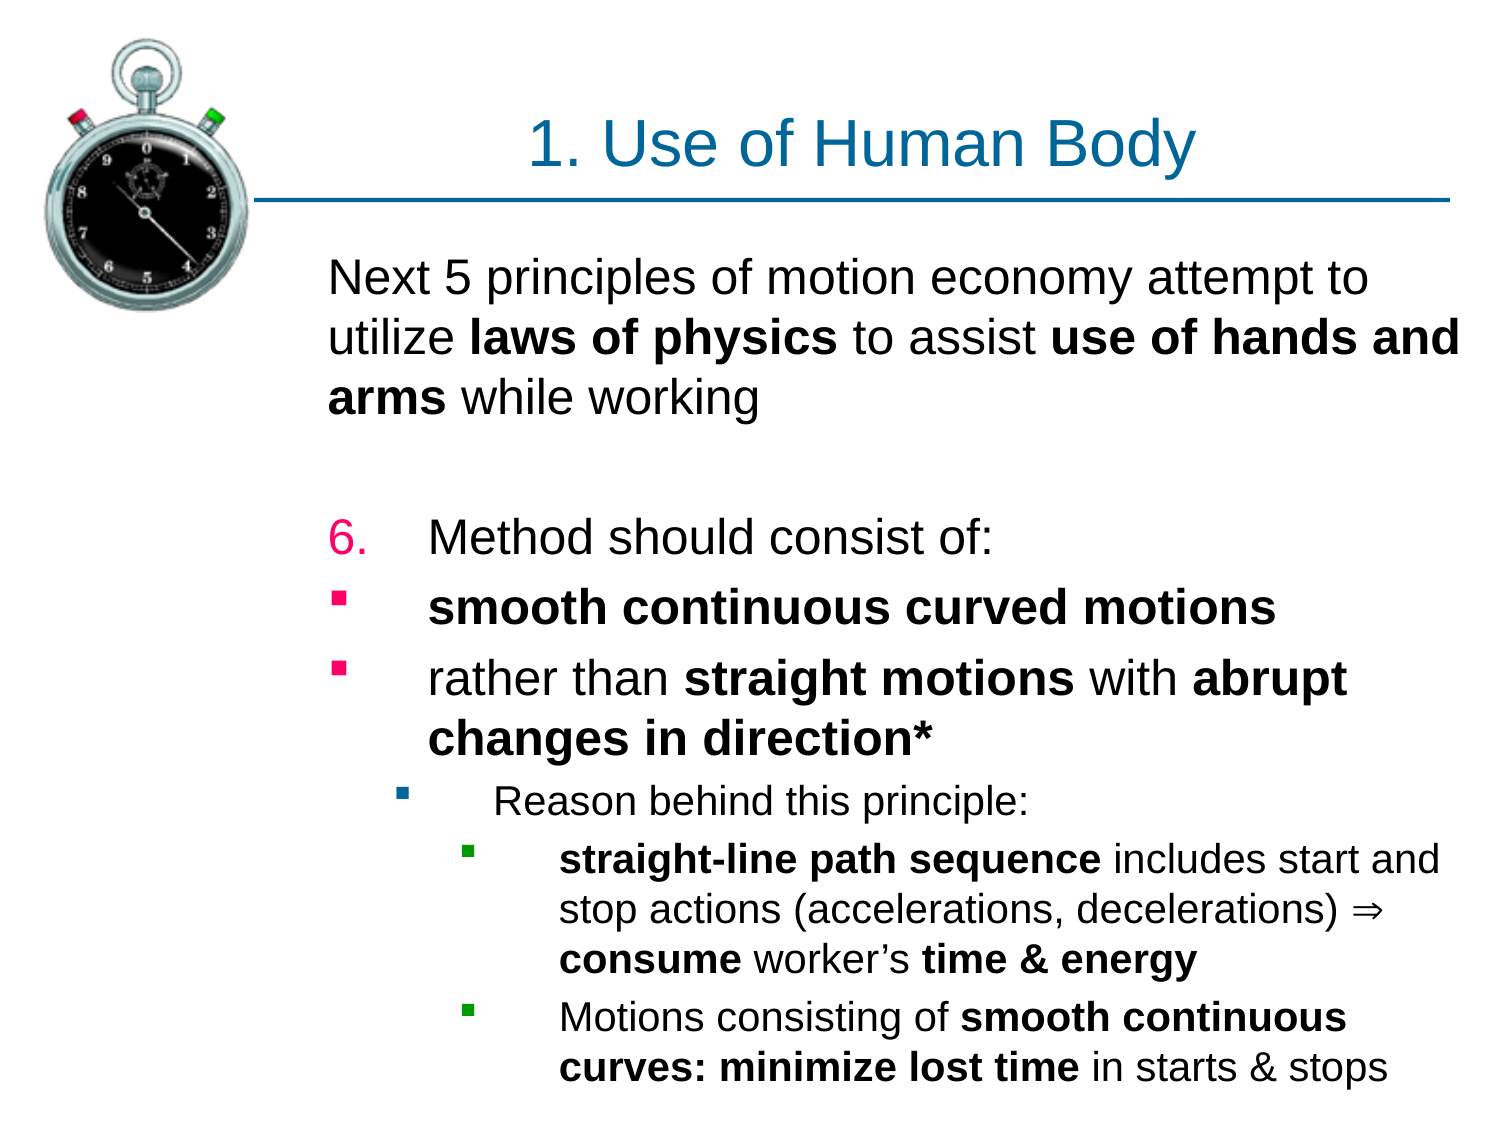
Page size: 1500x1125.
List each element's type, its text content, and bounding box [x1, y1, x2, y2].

title 1. Use of Human Body [275, 37, 1450, 188]
picture [37, 37, 254, 313]
list Next 5 principles of motion economy attempt to utilize laws of physics to assist use of hands and arms while working Method should consist of: smooth continuous curved motions rather than straight motions with abrupt changes in direction* Reason behind this principle: straight-line path sequence includes start and stop actions (accelerations, decelerations)  consume worker’s time & energy Motions consisting of smooth continuous curves: minimize lost time in starts & stops [312, 237, 1488, 1113]
